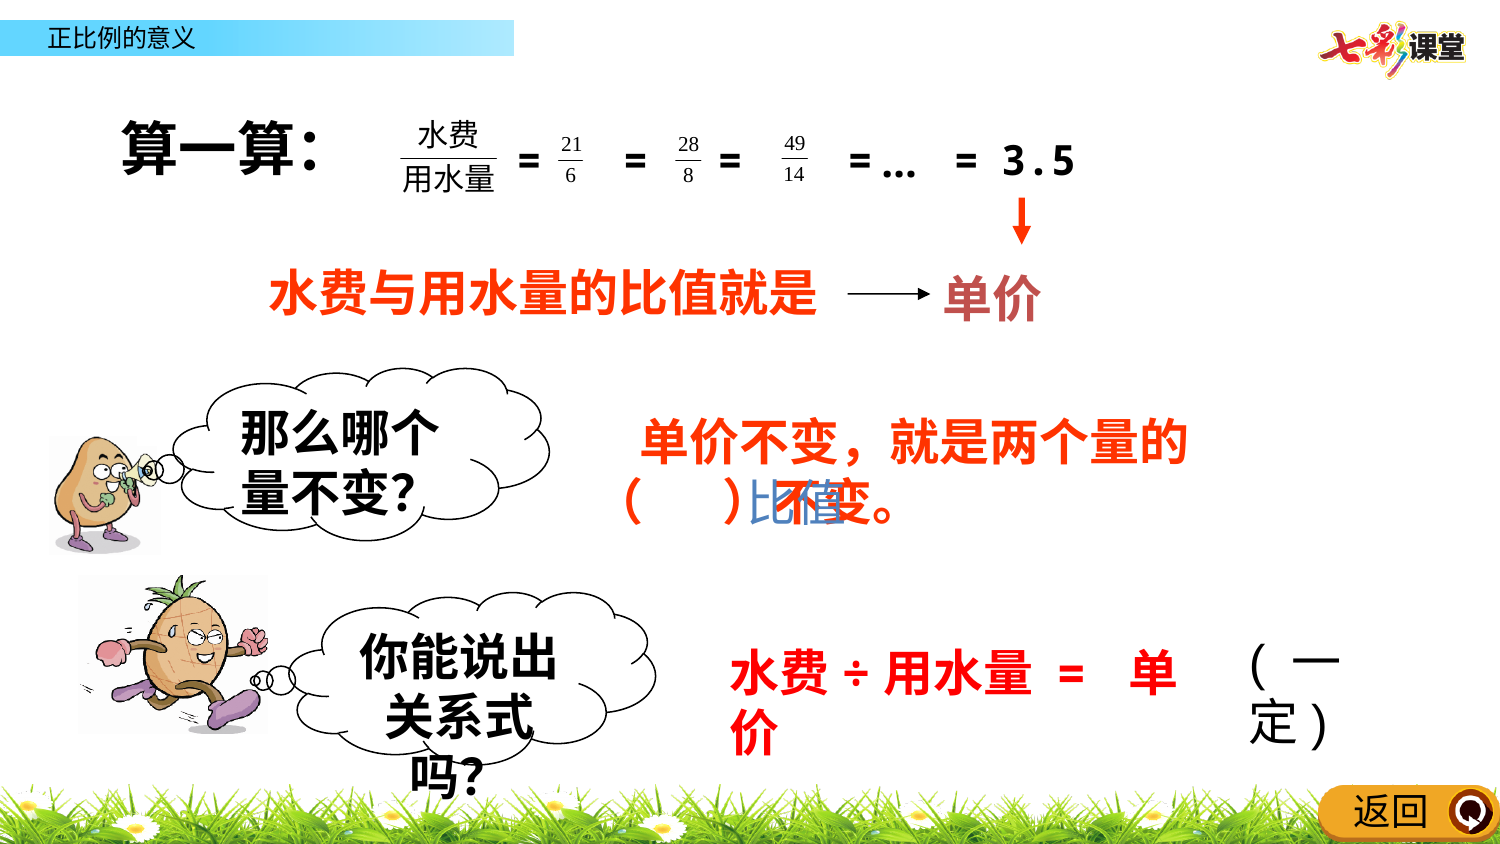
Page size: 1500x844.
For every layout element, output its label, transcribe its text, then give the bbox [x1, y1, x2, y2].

picture [0, 784, 1500, 844]
text_box 那么哪个量不变？ [165, 368, 550, 541]
text_box = [608, 126, 656, 192]
text_box ( 一定) [1234, 622, 1406, 758]
text_box [1015, 197, 1028, 245]
text_box [847, 287, 927, 301]
picture [1316, 20, 1468, 80]
text_box 3.5 [986, 126, 1093, 192]
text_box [776, 126, 815, 189]
text_box 单价不变，就是两个量的 （ ）不变。 [578, 403, 1221, 538]
text_box = [705, 126, 751, 192]
text_box = [832, 126, 881, 192]
text_box 你能说出关系式吗？ [274, 592, 656, 765]
text_box 单价 [927, 260, 1069, 336]
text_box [395, 114, 503, 201]
picture [78, 575, 269, 734]
text_box … [866, 128, 938, 194]
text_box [553, 128, 589, 190]
text_box = [939, 126, 986, 192]
text_box 水费÷用水量 = 单价 [714, 634, 1229, 770]
picture [49, 436, 161, 555]
text_box = [508, 126, 550, 192]
text_box 算一算： [105, 104, 369, 190]
text_box 比值 [731, 463, 940, 539]
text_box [670, 128, 708, 190]
text_box 水费与用水量的比值就是 [253, 254, 845, 329]
